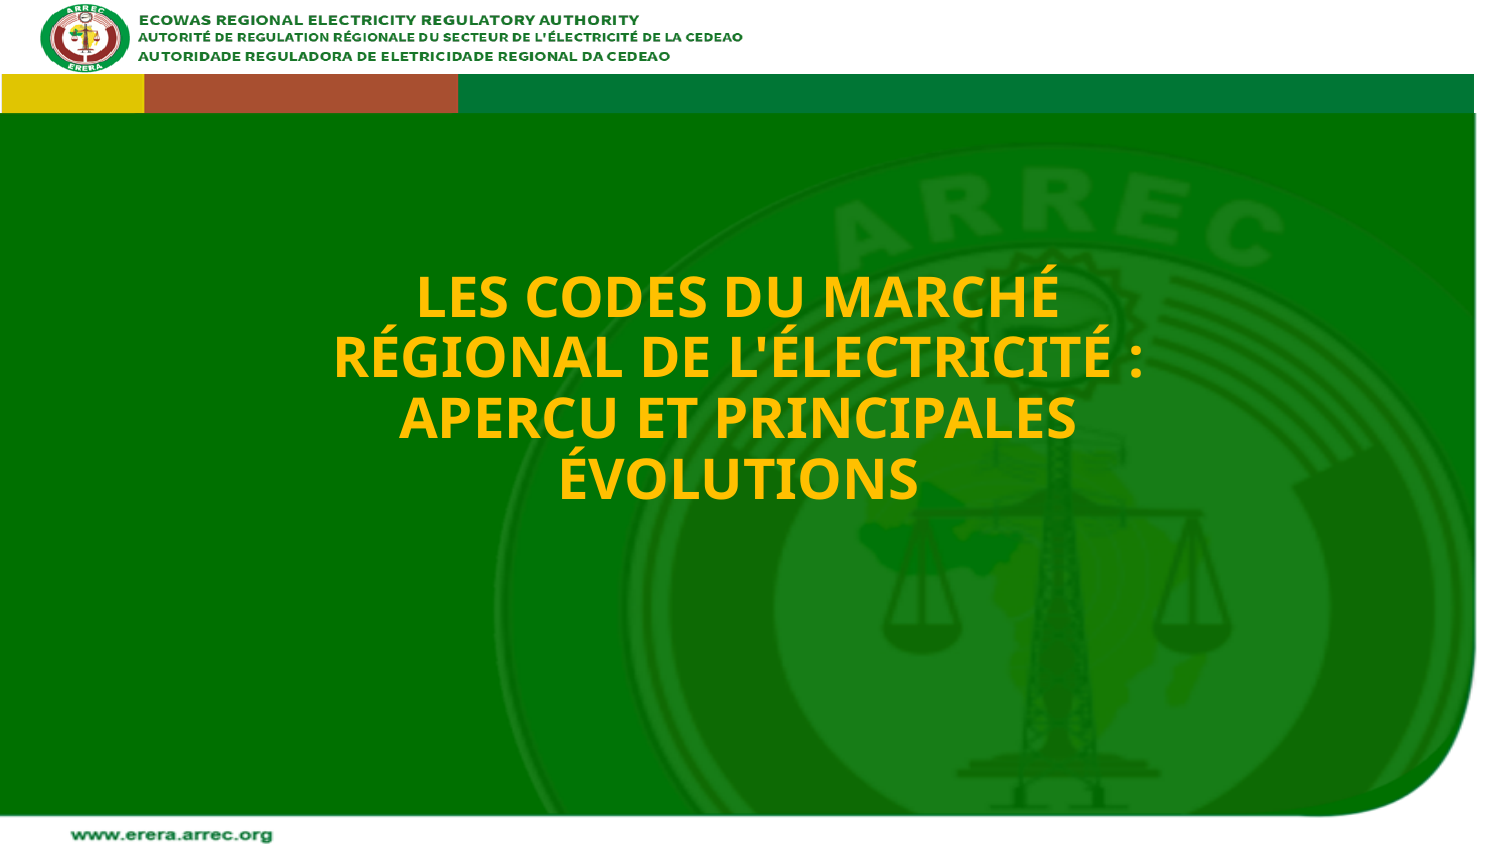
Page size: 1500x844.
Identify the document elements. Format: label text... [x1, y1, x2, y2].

picture [0, 0, 1500, 844]
title Les codes du marché régional de l'électricité : APERCU ET principales évolutions [246, 290, 1230, 490]
